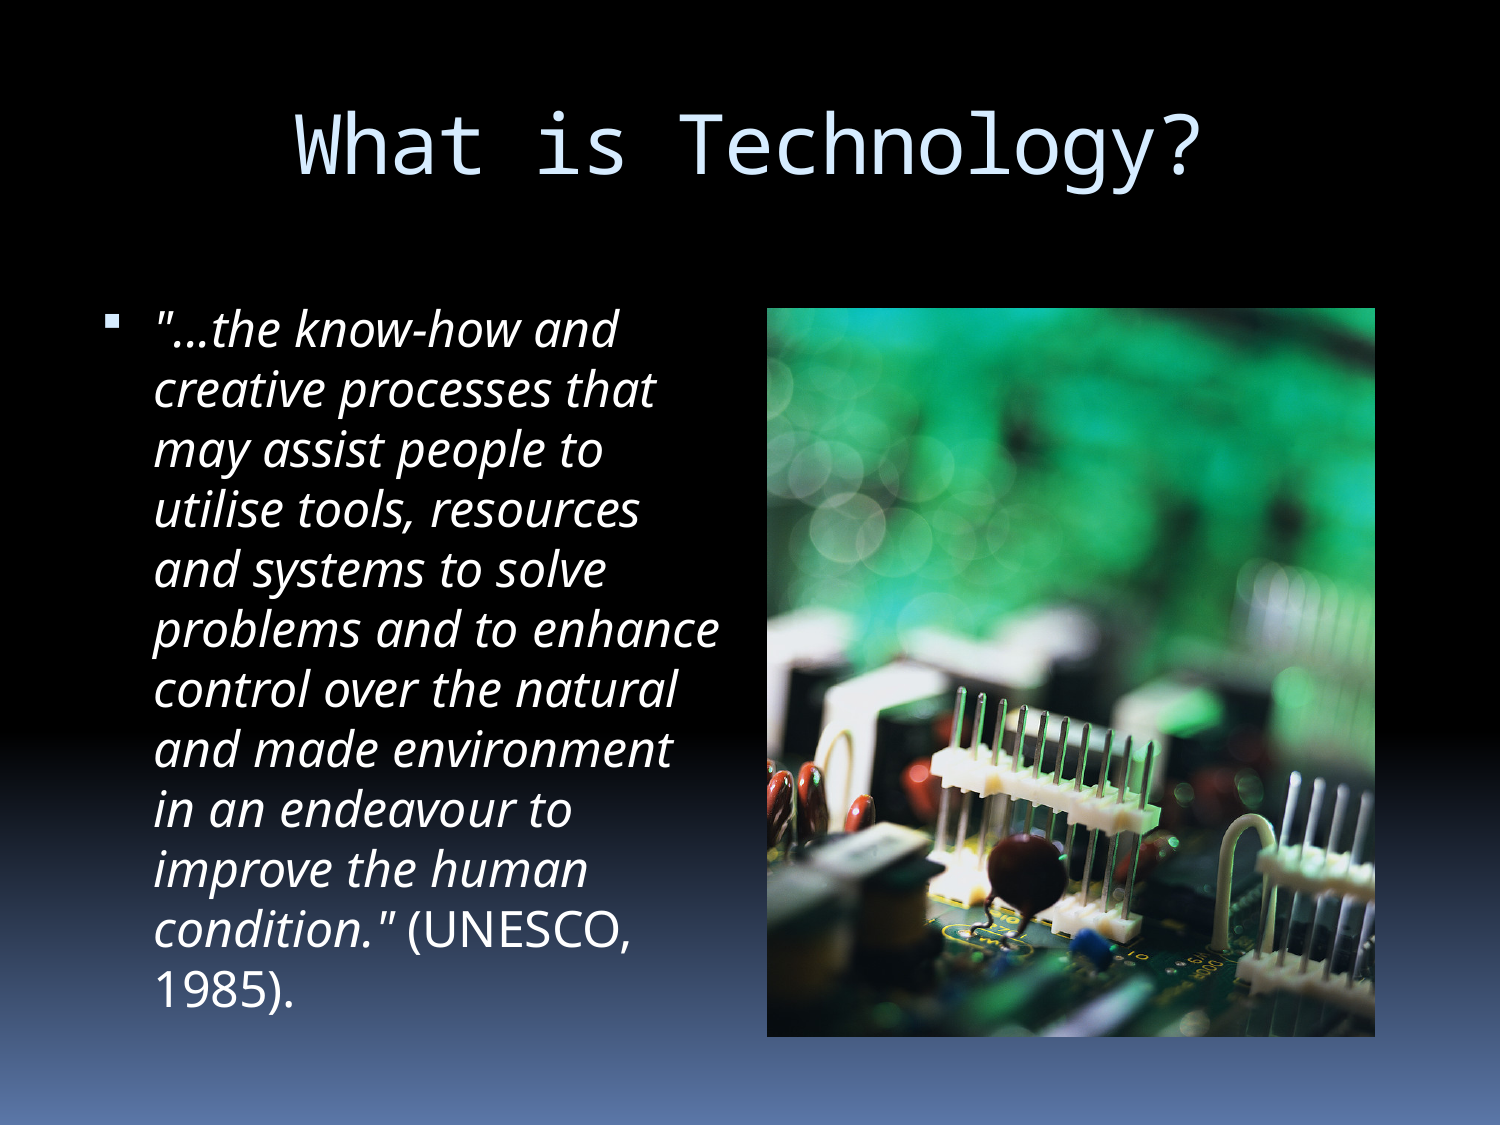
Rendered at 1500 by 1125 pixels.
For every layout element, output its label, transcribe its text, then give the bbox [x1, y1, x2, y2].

title What is Technology? [75, 83, 1425, 234]
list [766, 307, 1376, 1038]
list "...the know-how and creative processes that may assist people to utilise tools, resources and systems to solve problems and to enhance control over the natural and made environment in an endeavour to improve the human condition." (UNESCO, 1985). [76, 290, 739, 1033]
